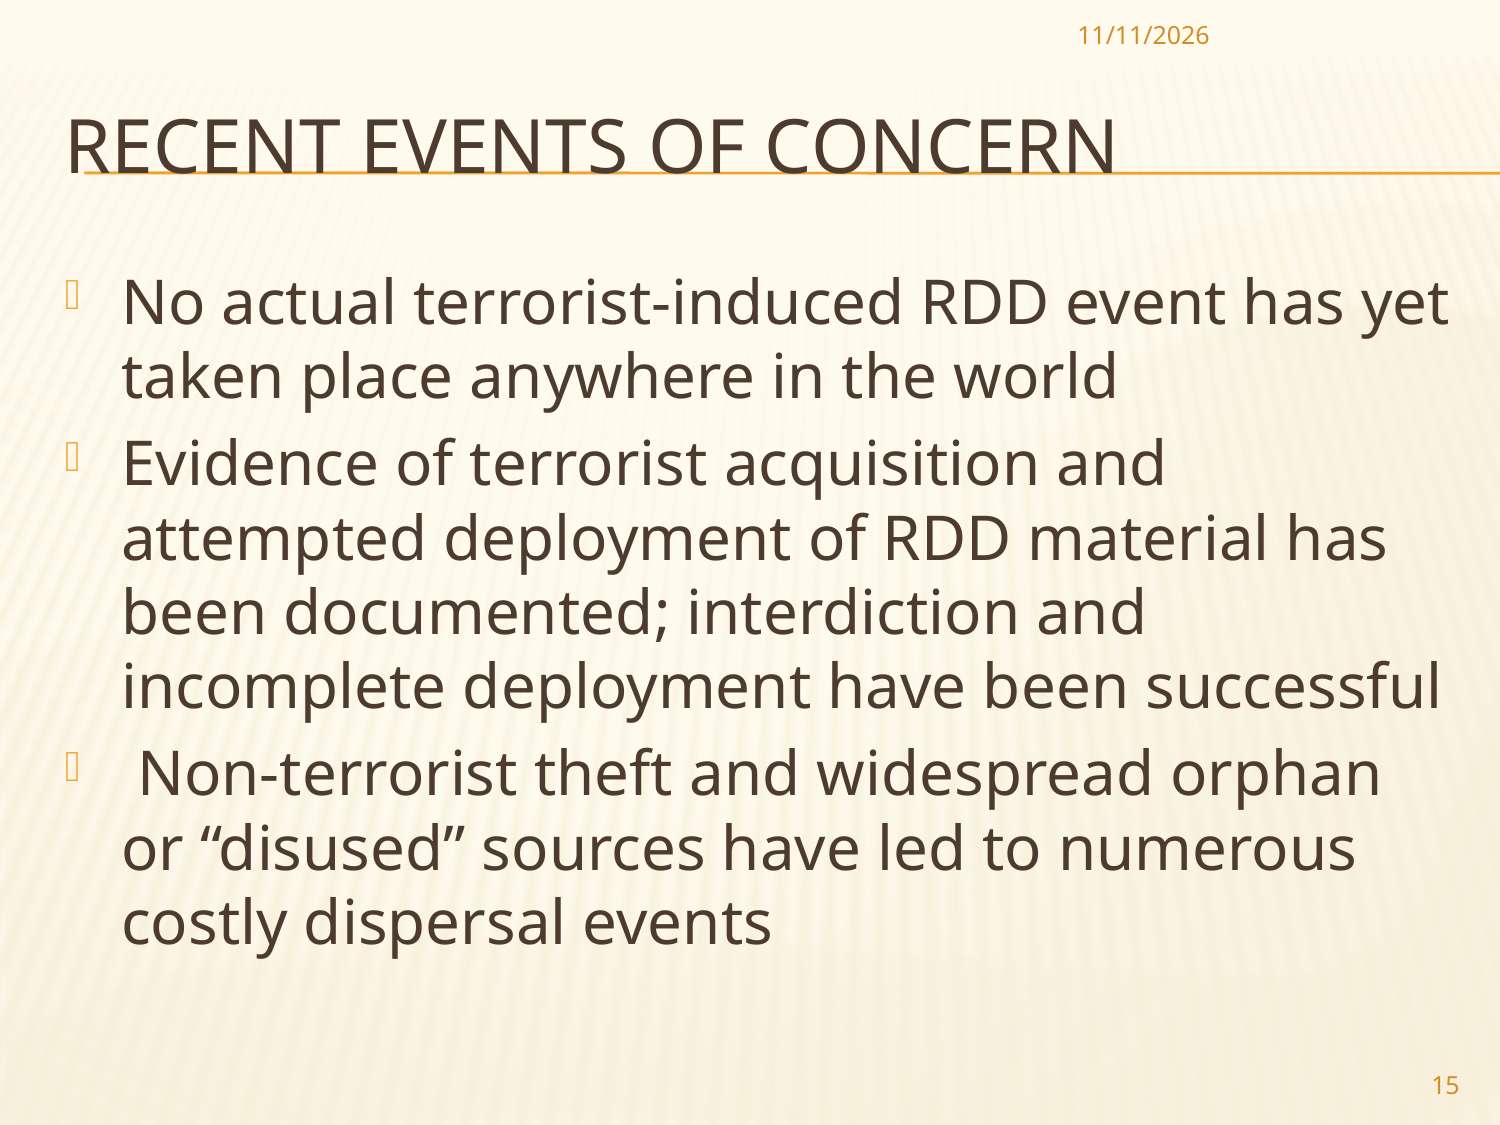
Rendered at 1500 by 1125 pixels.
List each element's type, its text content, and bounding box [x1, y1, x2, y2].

title RECENT EVENTS OF CONCERN [50, 75, 1475, 213]
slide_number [1062, 12, 1475, 60]
slide_number 15 [1350, 1061, 1475, 1103]
list No actual terrorist-induced RDD event has yet taken place anywhere in the world Evidence of terrorist acquisition and attempted deployment of RDD material has been documented; interdiction and incomplete deployment have been successful Non-terrorist theft and widespread orphan or “disused” sources have led to numerous costly dispersal events [50, 254, 1475, 998]
